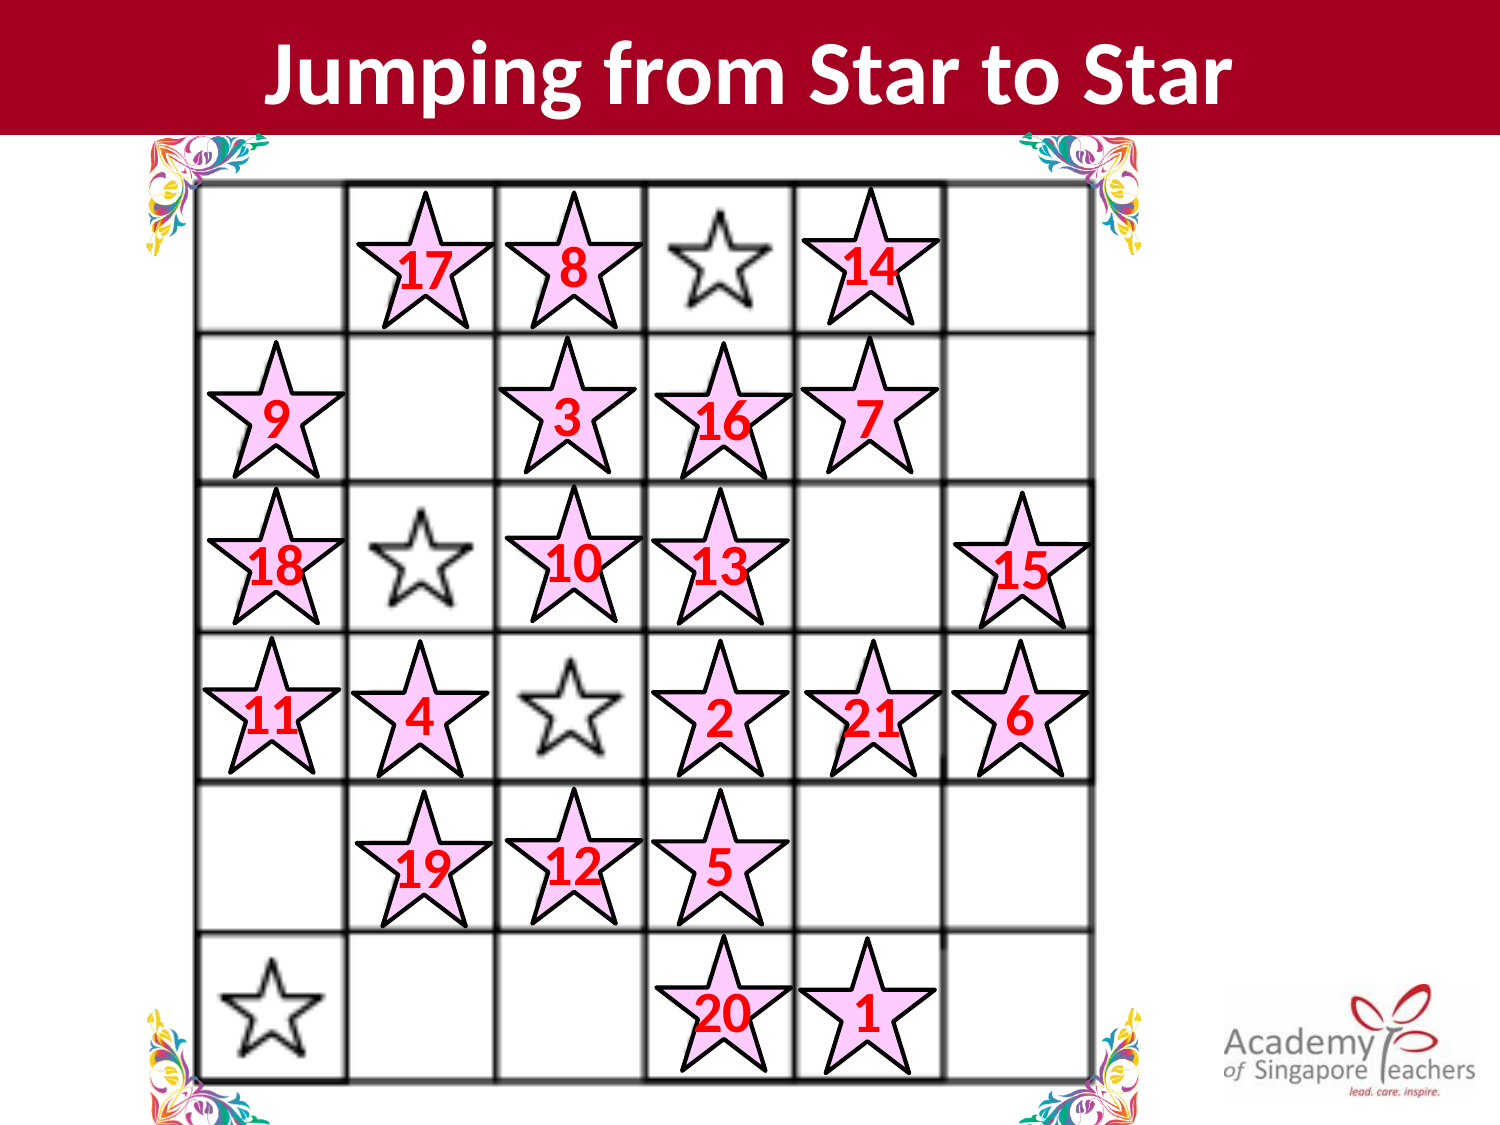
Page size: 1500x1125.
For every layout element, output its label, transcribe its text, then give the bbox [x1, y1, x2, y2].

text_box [356, 791, 492, 927]
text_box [204, 637, 340, 774]
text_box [506, 788, 642, 924]
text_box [805, 640, 942, 776]
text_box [802, 337, 938, 473]
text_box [208, 341, 344, 478]
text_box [803, 188, 939, 324]
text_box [506, 192, 642, 328]
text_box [652, 488, 789, 625]
title Jumping from Star to Star [0, 0, 1500, 136]
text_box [655, 342, 792, 479]
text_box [499, 337, 636, 473]
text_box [954, 492, 1091, 628]
picture [1224, 984, 1475, 1098]
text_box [357, 192, 494, 328]
picture [131, 118, 1157, 1125]
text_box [352, 640, 488, 777]
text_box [208, 488, 344, 624]
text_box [652, 640, 789, 776]
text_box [652, 789, 789, 926]
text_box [952, 640, 1089, 776]
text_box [799, 937, 936, 1074]
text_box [656, 935, 792, 1072]
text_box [506, 485, 642, 622]
